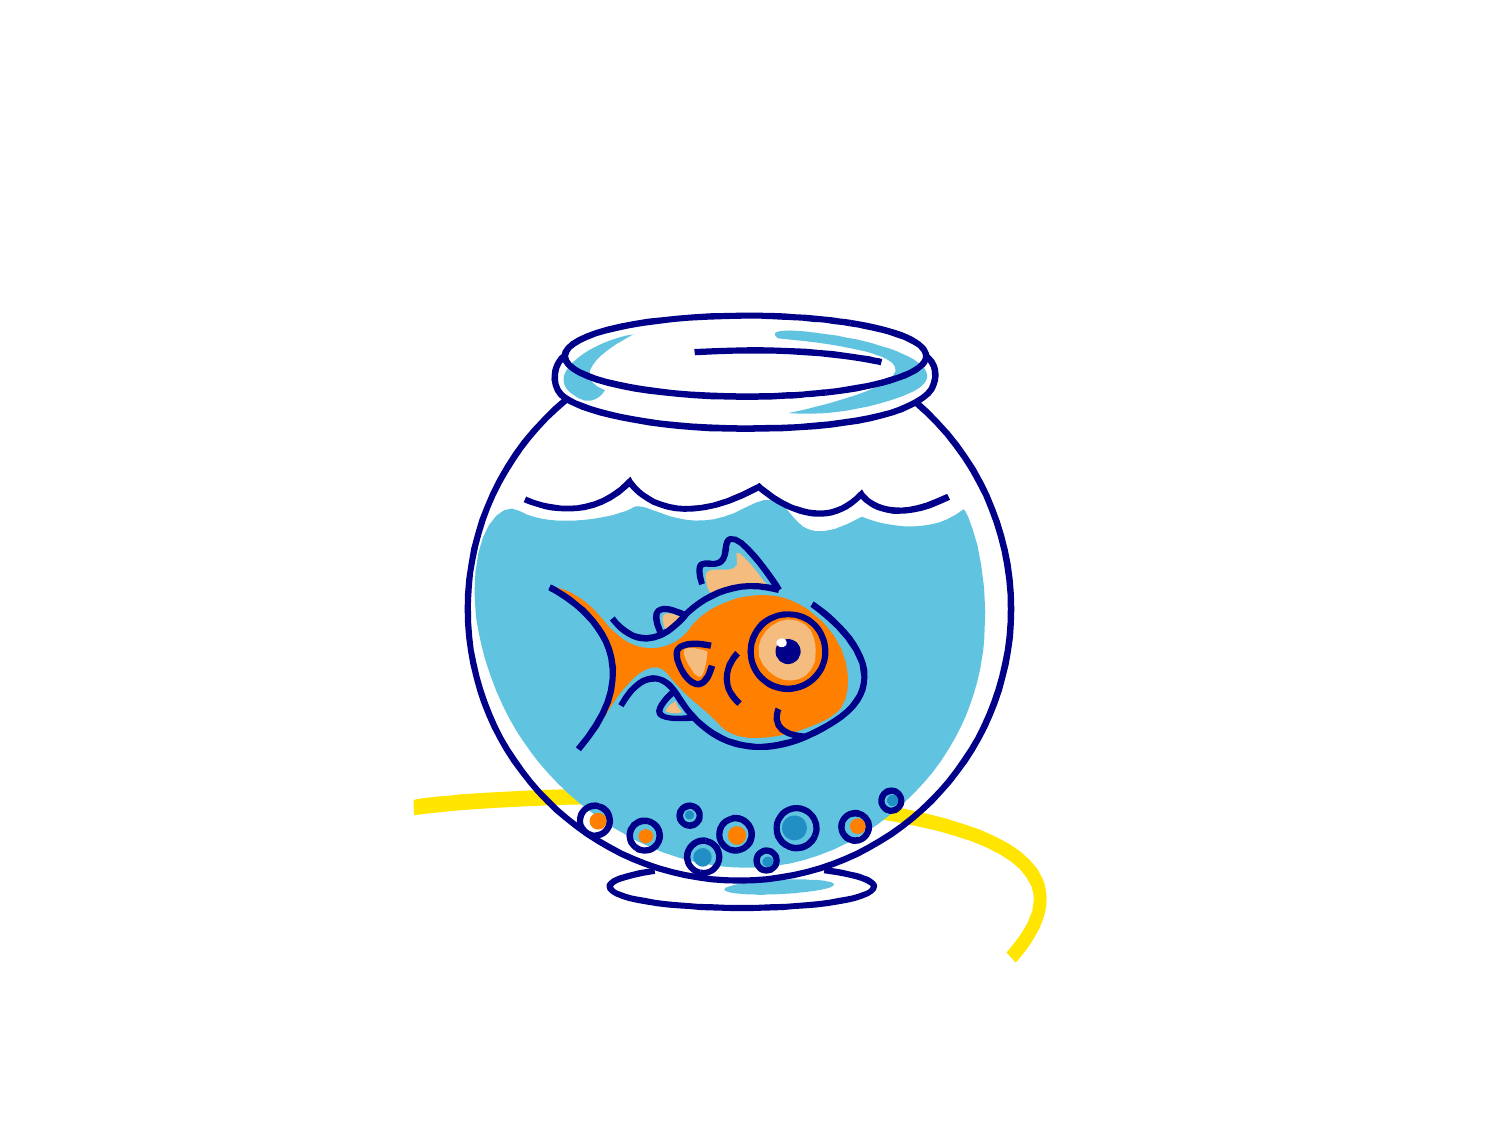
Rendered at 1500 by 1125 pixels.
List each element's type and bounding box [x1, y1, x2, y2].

picture [412, 312, 1048, 963]
